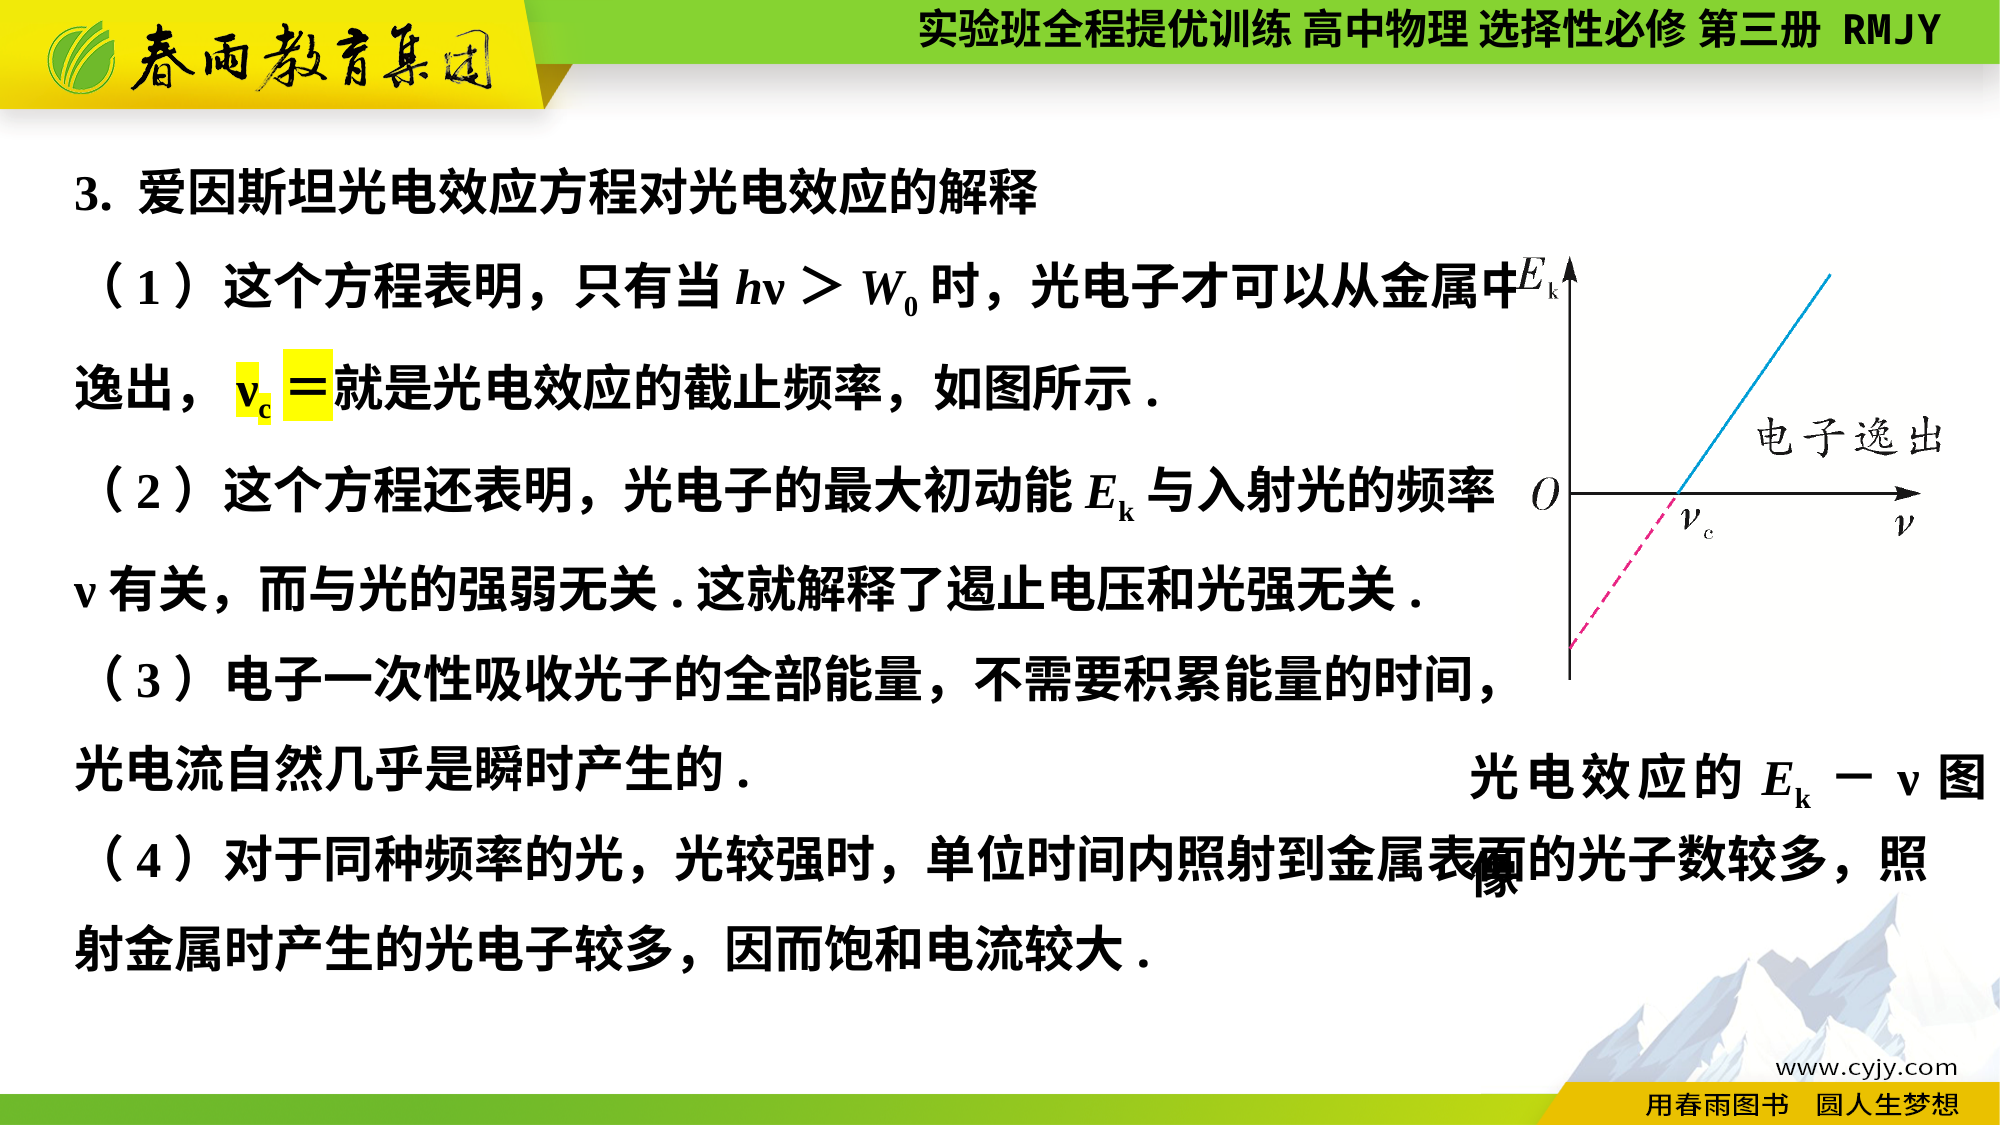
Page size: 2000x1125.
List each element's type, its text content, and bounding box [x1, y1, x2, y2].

text_box 光电效应的Ek－ν图像 [1454, 704, 2000, 912]
picture [0, 0, 2000, 1125]
picture [1444, 859, 1454, 873]
